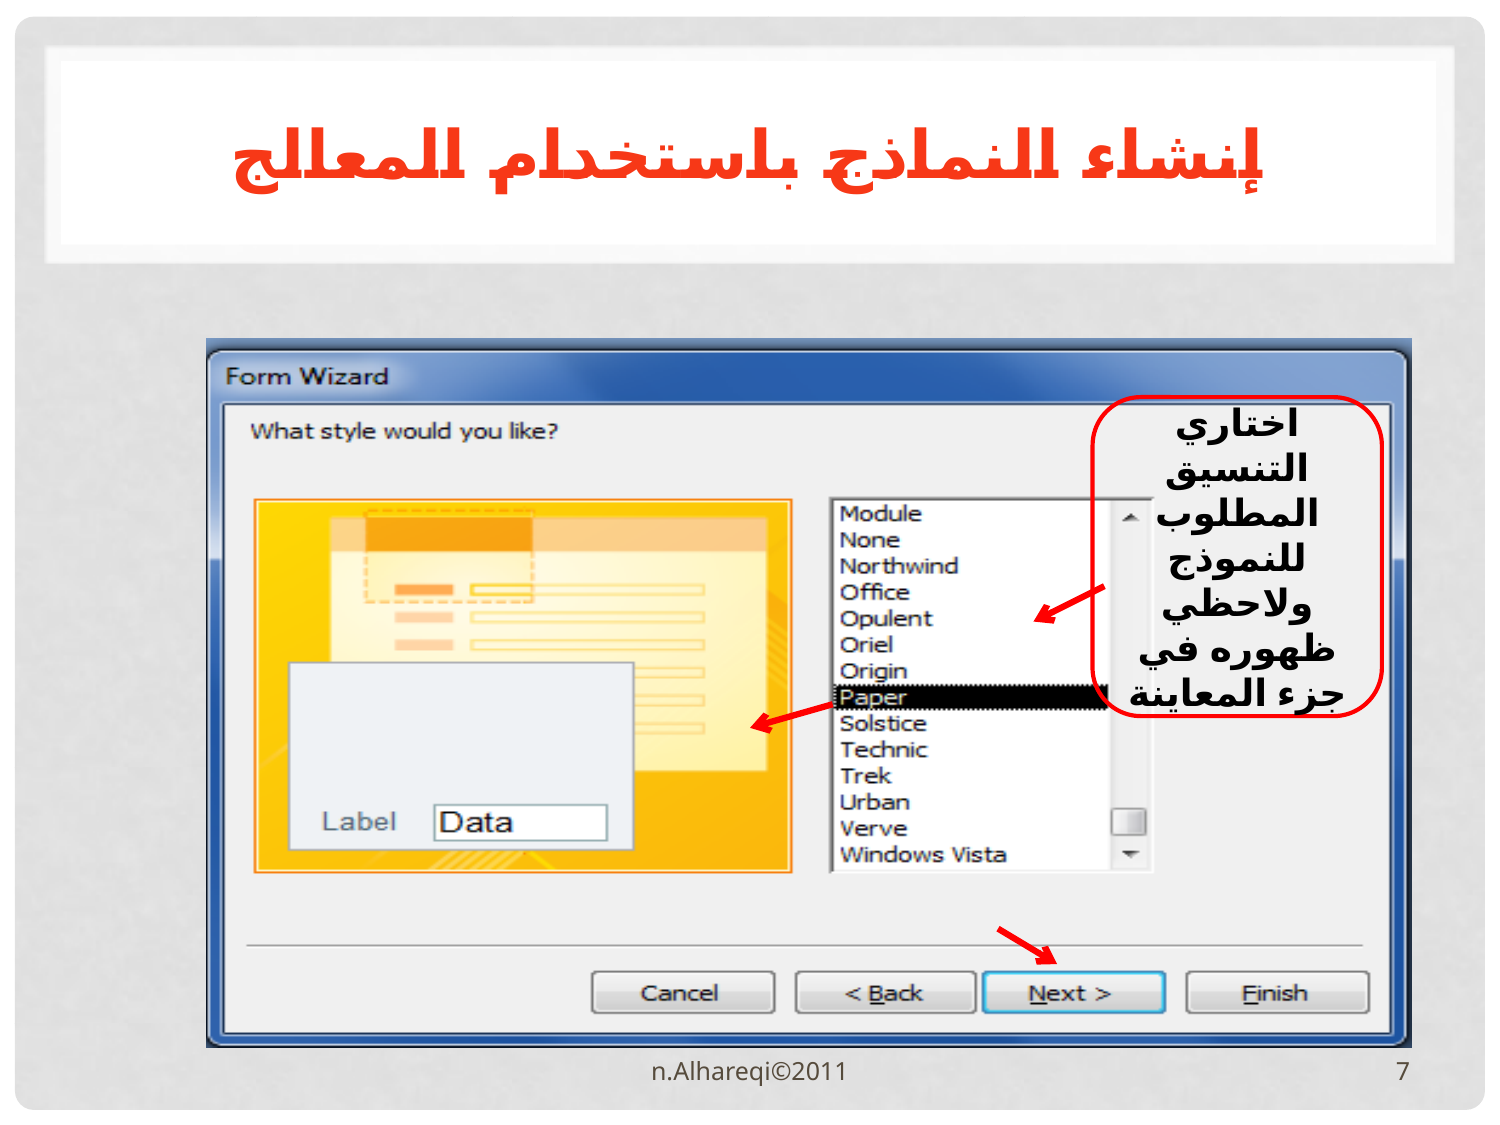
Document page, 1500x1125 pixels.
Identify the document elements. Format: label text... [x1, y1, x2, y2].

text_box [997, 928, 1058, 965]
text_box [749, 703, 833, 729]
footer n.Alhareqi©2011 [512, 1048, 988, 1103]
picture [206, 337, 1412, 1048]
slide_number 7 [1074, 1042, 1425, 1103]
title إنشاء النماذج باستخدام المعالج [69, 66, 1425, 238]
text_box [1033, 585, 1105, 622]
